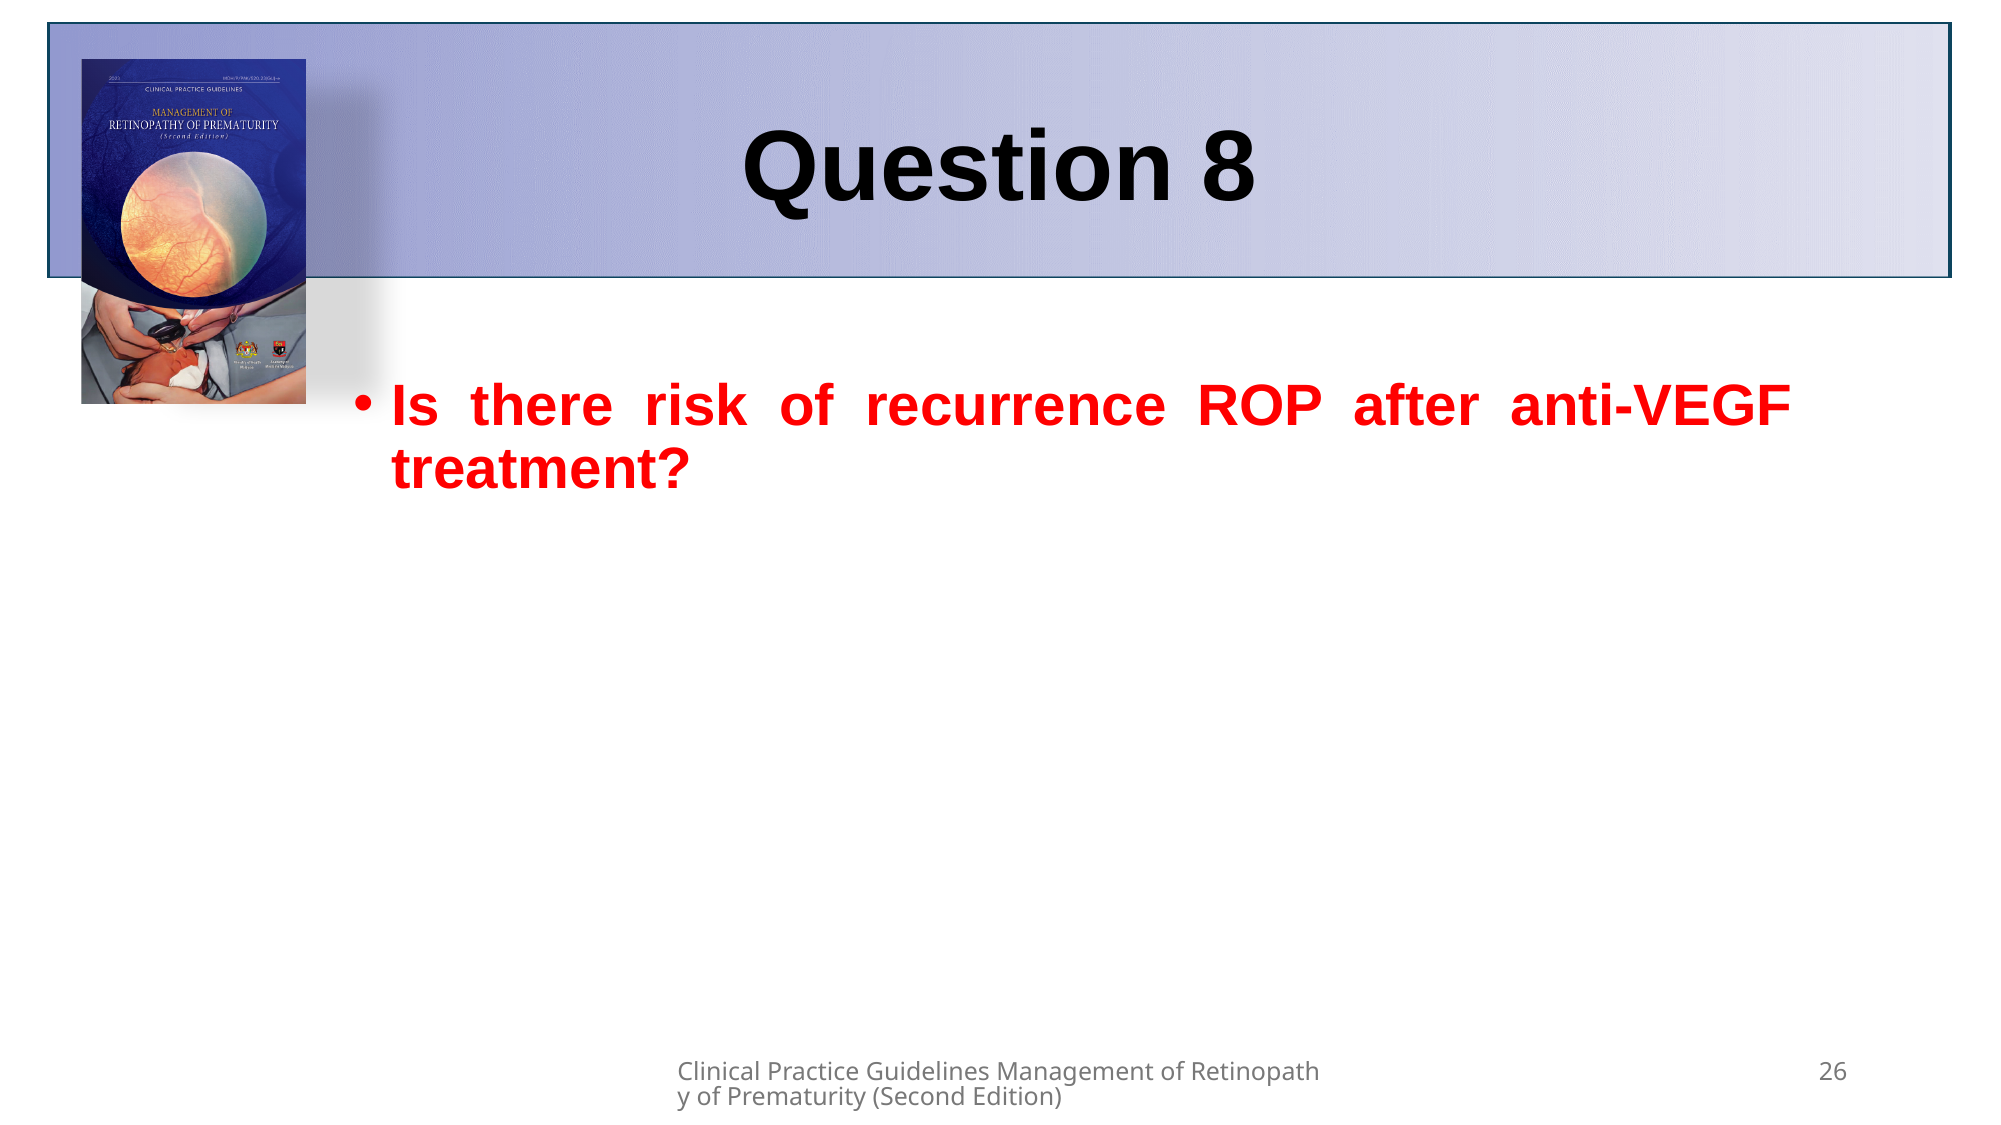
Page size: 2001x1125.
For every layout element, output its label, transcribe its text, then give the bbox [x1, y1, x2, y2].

picture [47, 21, 1953, 405]
footer Clinical Practice Guidelines Management of Retinopathy of Prematurity (Second Edition) [662, 1042, 1338, 1103]
slide_number 26 [1412, 1042, 1863, 1103]
list Is there risk of recurrence ROP after anti-VEGF treatment? [338, 367, 1809, 953]
